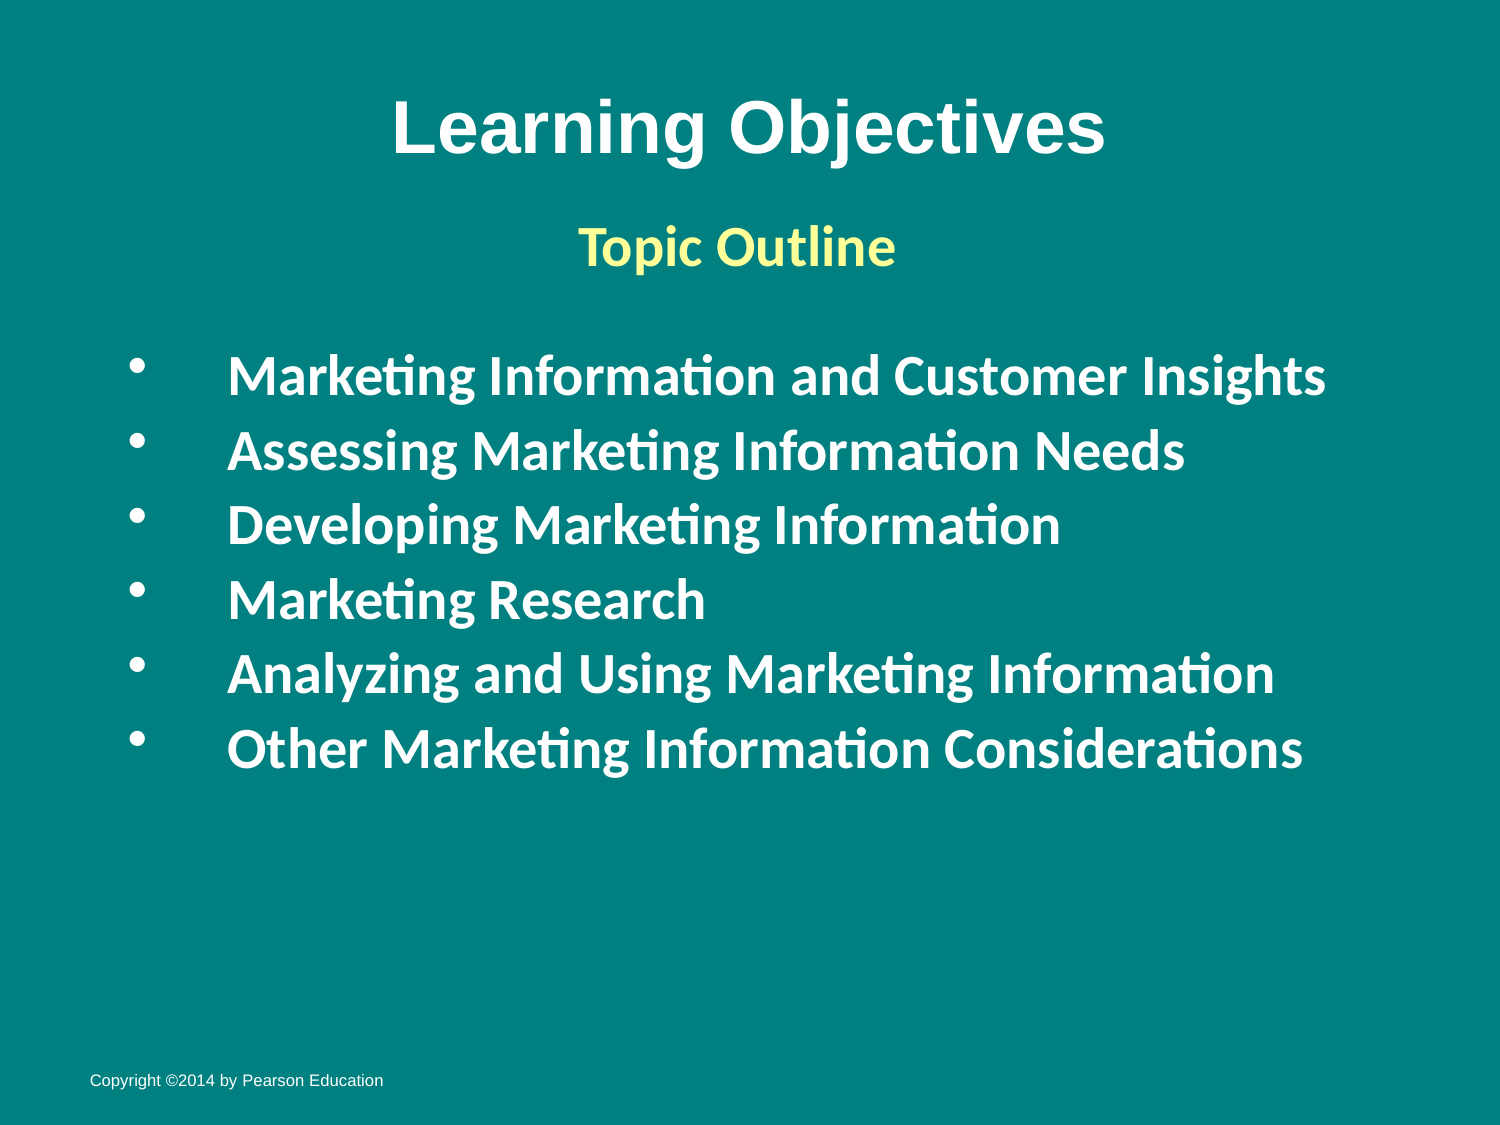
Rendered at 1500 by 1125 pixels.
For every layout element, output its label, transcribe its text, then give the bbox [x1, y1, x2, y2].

list Marketing Information and Customer Insights Assessing Marketing Information Needs Developing Marketing Information Marketing Research Analyzing and Using Marketing Information Other Marketing Information Considerations [112, 337, 1388, 1013]
text_box Copyright ©2014 by Pearson Education [74, 1062, 825, 1098]
title Learning Objectives [112, 37, 1388, 226]
list Topic Outline [149, 212, 1326, 276]
